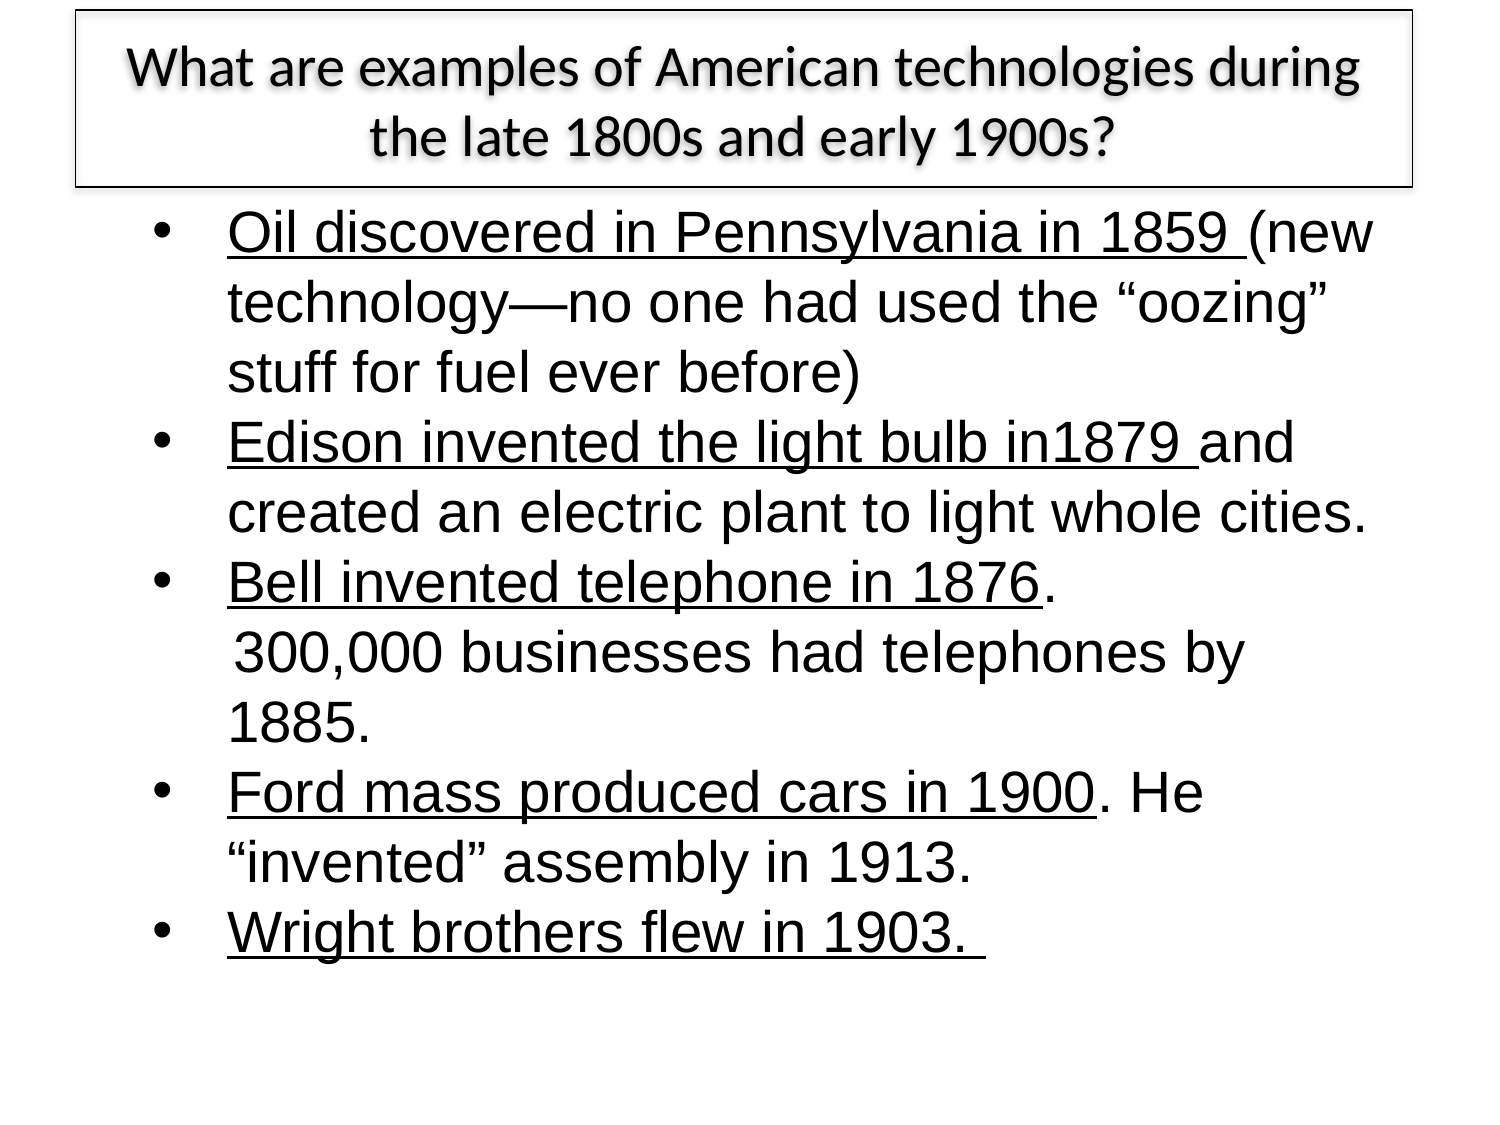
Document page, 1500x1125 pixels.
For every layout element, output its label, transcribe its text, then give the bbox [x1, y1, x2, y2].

text_box What are examples of American technologies during the late 1800s and early 1900s? [75, 9, 1413, 188]
text_box Oil discovered in Pennsylvania in 1859 (new technology—no one had used the “oozing” stuff for fuel ever before) Edison invented the light bulb in1879 and created an electric plant to light whole cities. Bell invented telephone in 1876. 300,000 businesses had telephones by 1885. Ford mass produced cars in 1900. He “invented” assembly in 1913. Wright brothers flew in 1903. [137, 194, 1413, 1032]
